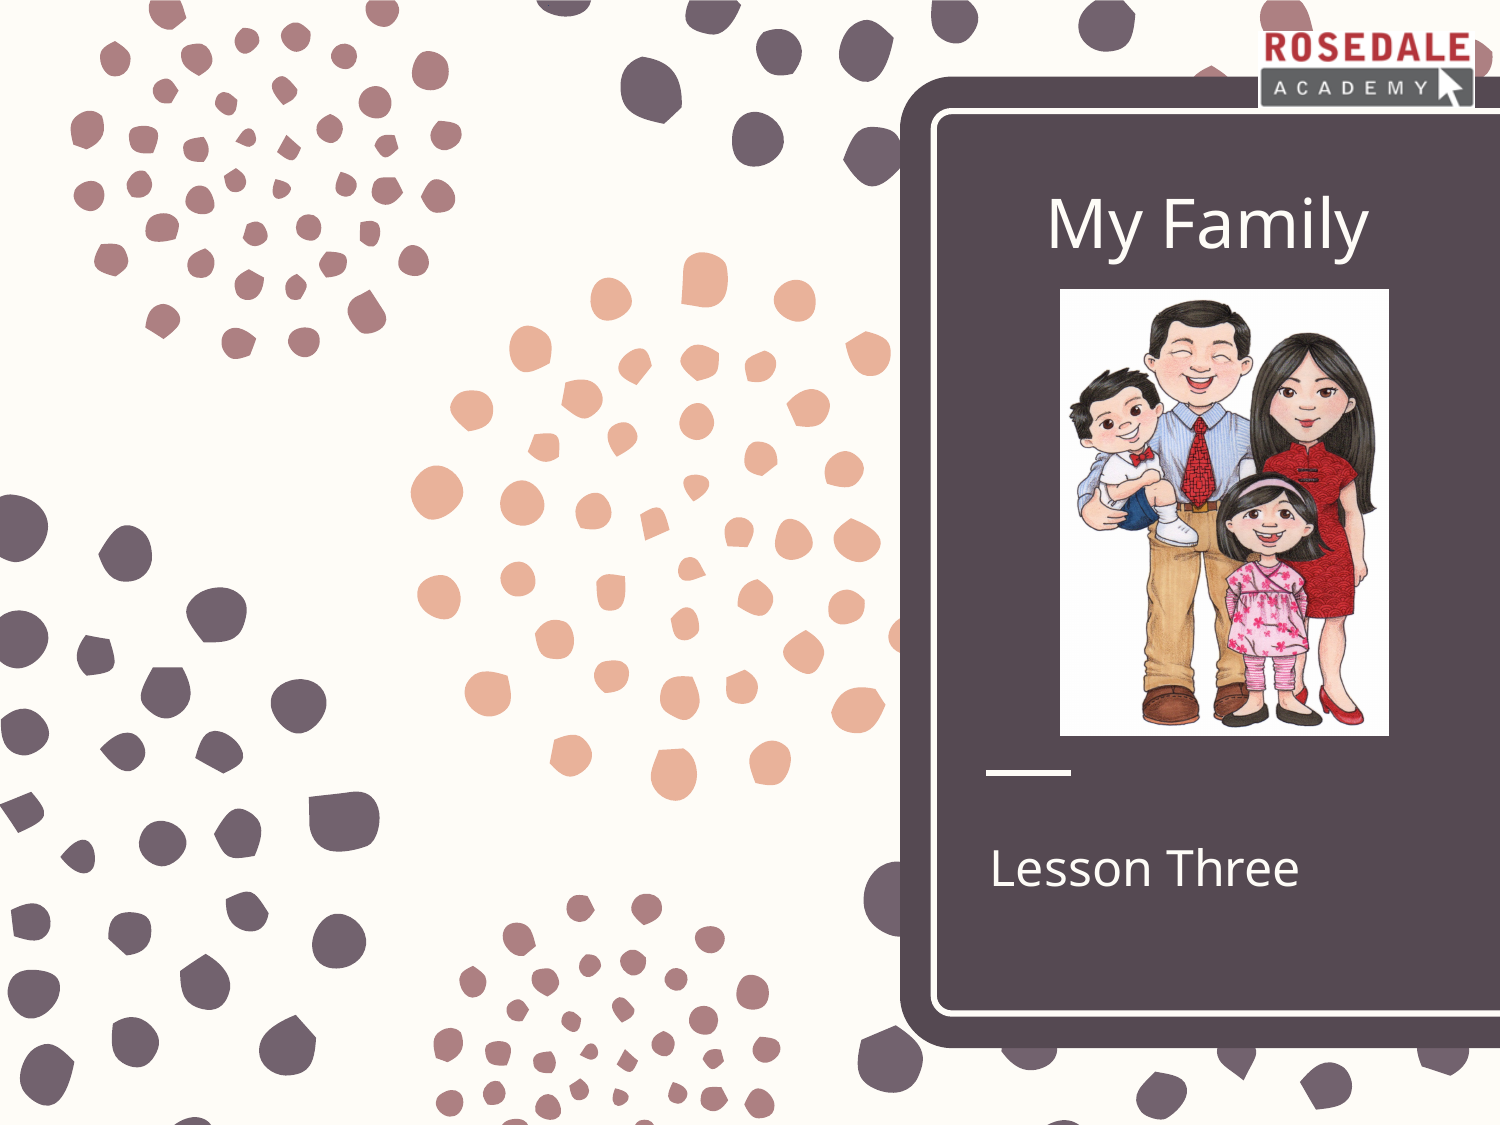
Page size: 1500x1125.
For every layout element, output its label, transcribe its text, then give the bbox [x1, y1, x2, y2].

subtitle Lesson Three [974, 811, 1442, 982]
picture [1060, 289, 1389, 736]
picture [1258, 31, 1475, 109]
title My Family [974, 167, 1442, 718]
